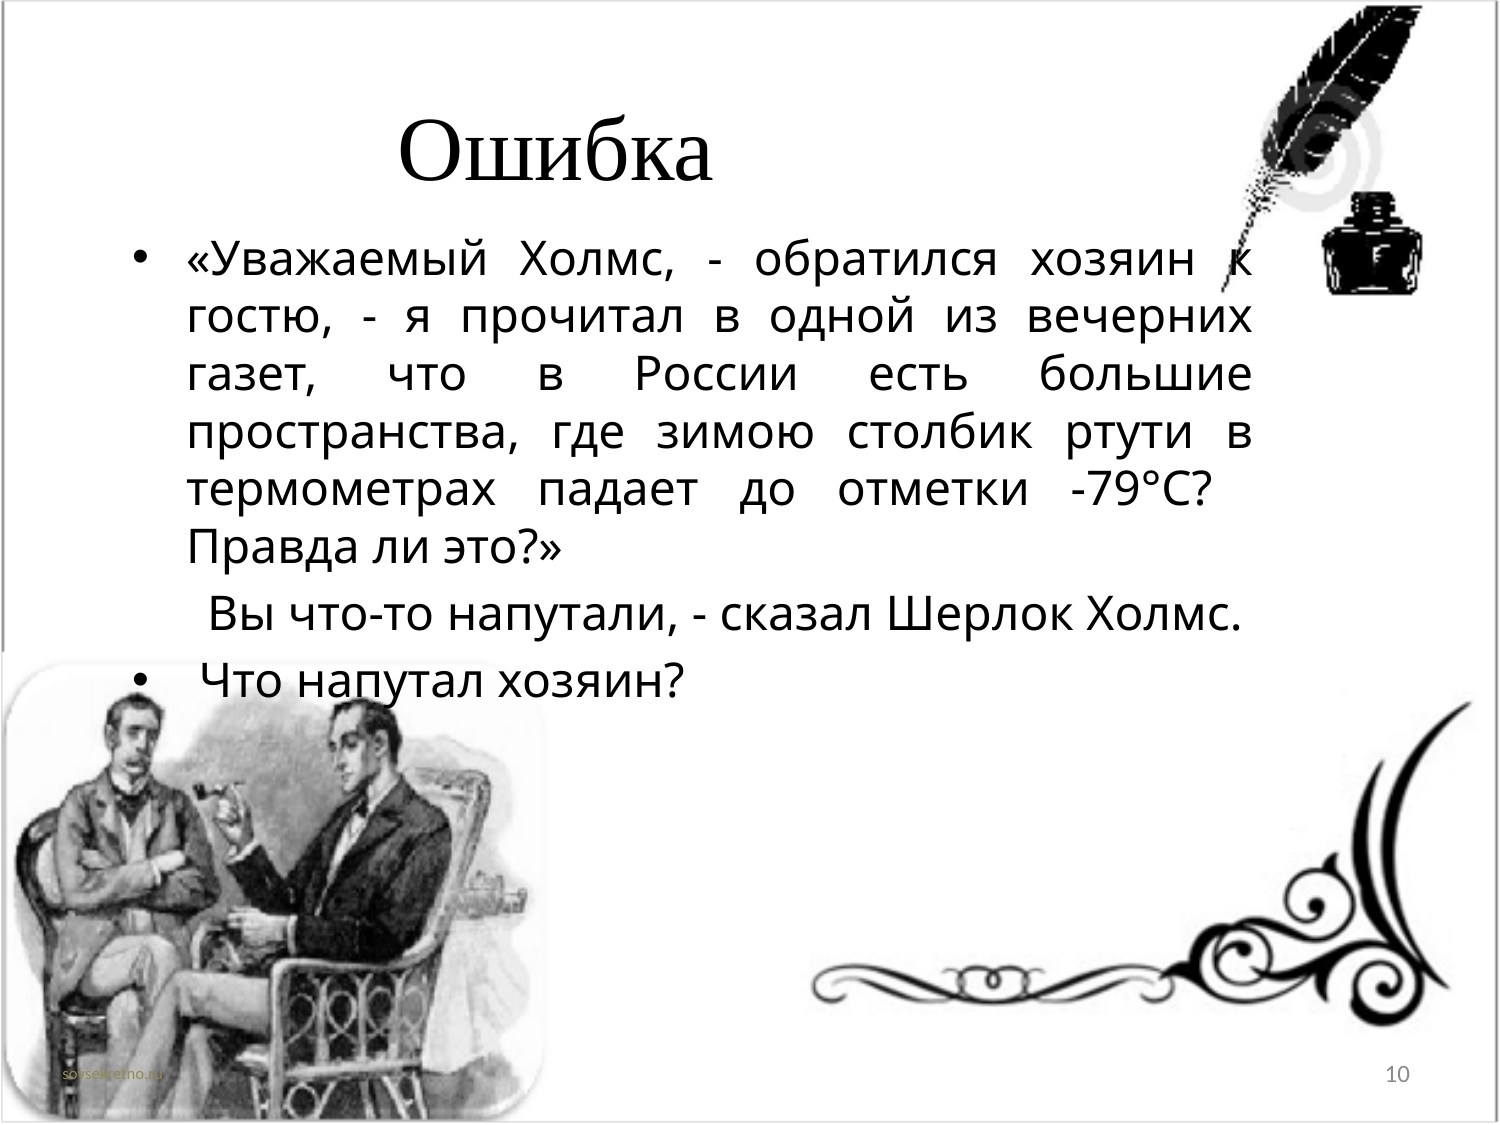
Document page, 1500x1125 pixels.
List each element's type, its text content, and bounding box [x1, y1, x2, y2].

slide_number 10 [1074, 1042, 1425, 1103]
text_box sovsekretno.ru [47, 1034, 187, 1095]
picture [0, 0, 1500, 1125]
list «Уважаемый Холмс, - обратился хозяин к гостю, - я прочитал в одной из вечерних газет, что в России есть большие пространства, где зимою столбик ртути в термометрах падает до отметки -79°С? Правда ли это?» Вы что-то напутали, - сказал Шерлок Холмс. Что напутал хозяин? [117, 219, 1270, 753]
title Ошибка [135, 54, 1000, 219]
